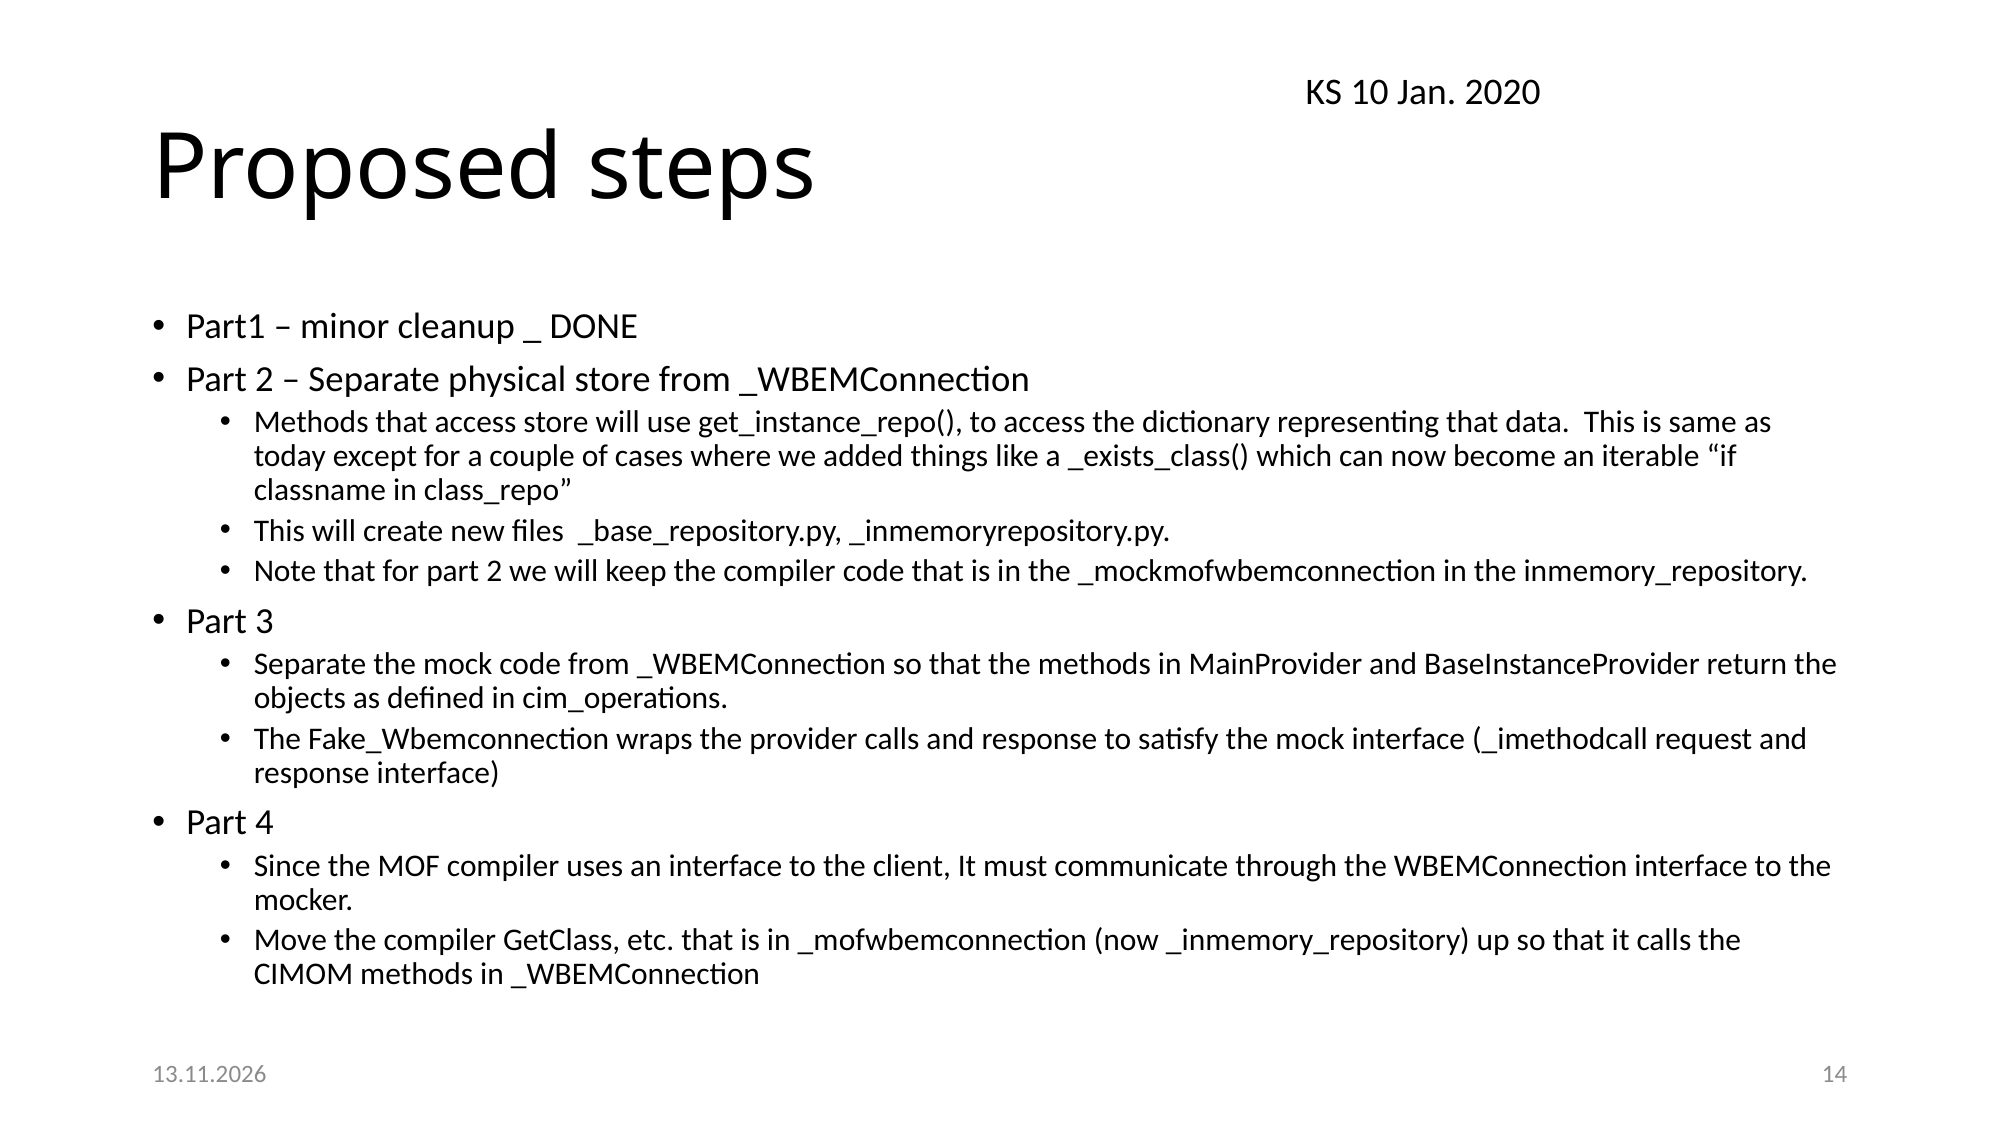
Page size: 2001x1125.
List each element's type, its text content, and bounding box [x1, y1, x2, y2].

title Proposed steps [137, 59, 1863, 278]
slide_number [137, 1042, 588, 1103]
text_box KS 10 Jan. 2020 [1290, 59, 1725, 120]
slide_number 14 [1412, 1042, 1863, 1103]
list Part1 – minor cleanup _ DONE Part 2 – Separate physical store from _WBEMConnection Methods that access store will use get_instance_repo(), to access the dictionary representing that data. This is same as today except for a couple of cases where we added things like a _exists_class() which can now become an iterable “if classname in class_repo” This will create new files _base_repository.py, _inmemoryrepository.py. Note that for part 2 we will keep the compiler code that is in the _mockmofwbemconnection in the inmemory_repository. Part 3 Separate the mock code from _WBEMConnection so that the methods in MainProvider and BaseInstanceProvider return the objects as defined in cim_operations. The Fake_Wbemconnection wraps the provider calls and response to satisfy the mock interface (_imethodcall request and response interface) Part 4 Since the MOF compiler uses an interface to the client, It must communicate through the WBEMConnection interface to the mocker. Move the compiler GetClass, etc. that is in _mofwbemconnection (now _inmemory_repository) up so that it calls the CIMOM methods in _WBEMConnection [137, 299, 1863, 1014]
